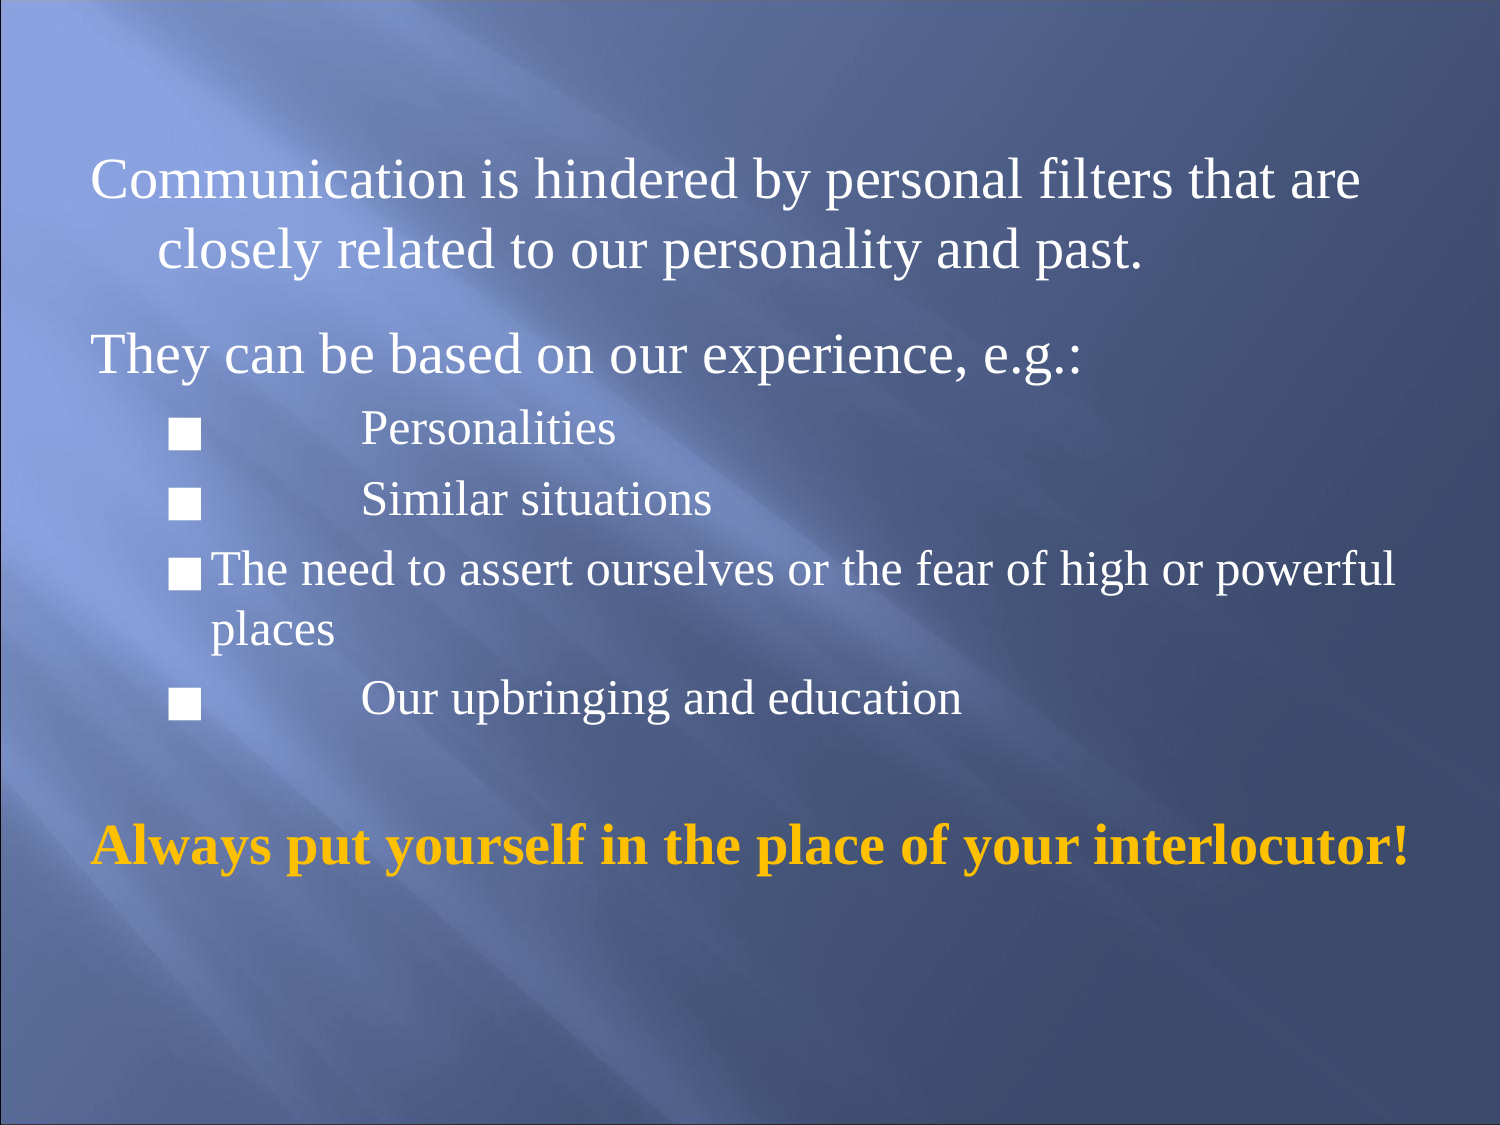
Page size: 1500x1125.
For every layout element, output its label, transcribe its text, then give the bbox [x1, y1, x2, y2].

picture [0, 0, 1500, 1125]
list Communication is hindered by personal filters that are closely related to our personality and past. They can be based on our experience, e.g.: Personalities Similar situations The need to assert ourselves or the fear of high or powerful places Our upbringing and education Always put yourself in the place of your interlocutor! [53, 132, 1459, 1012]
